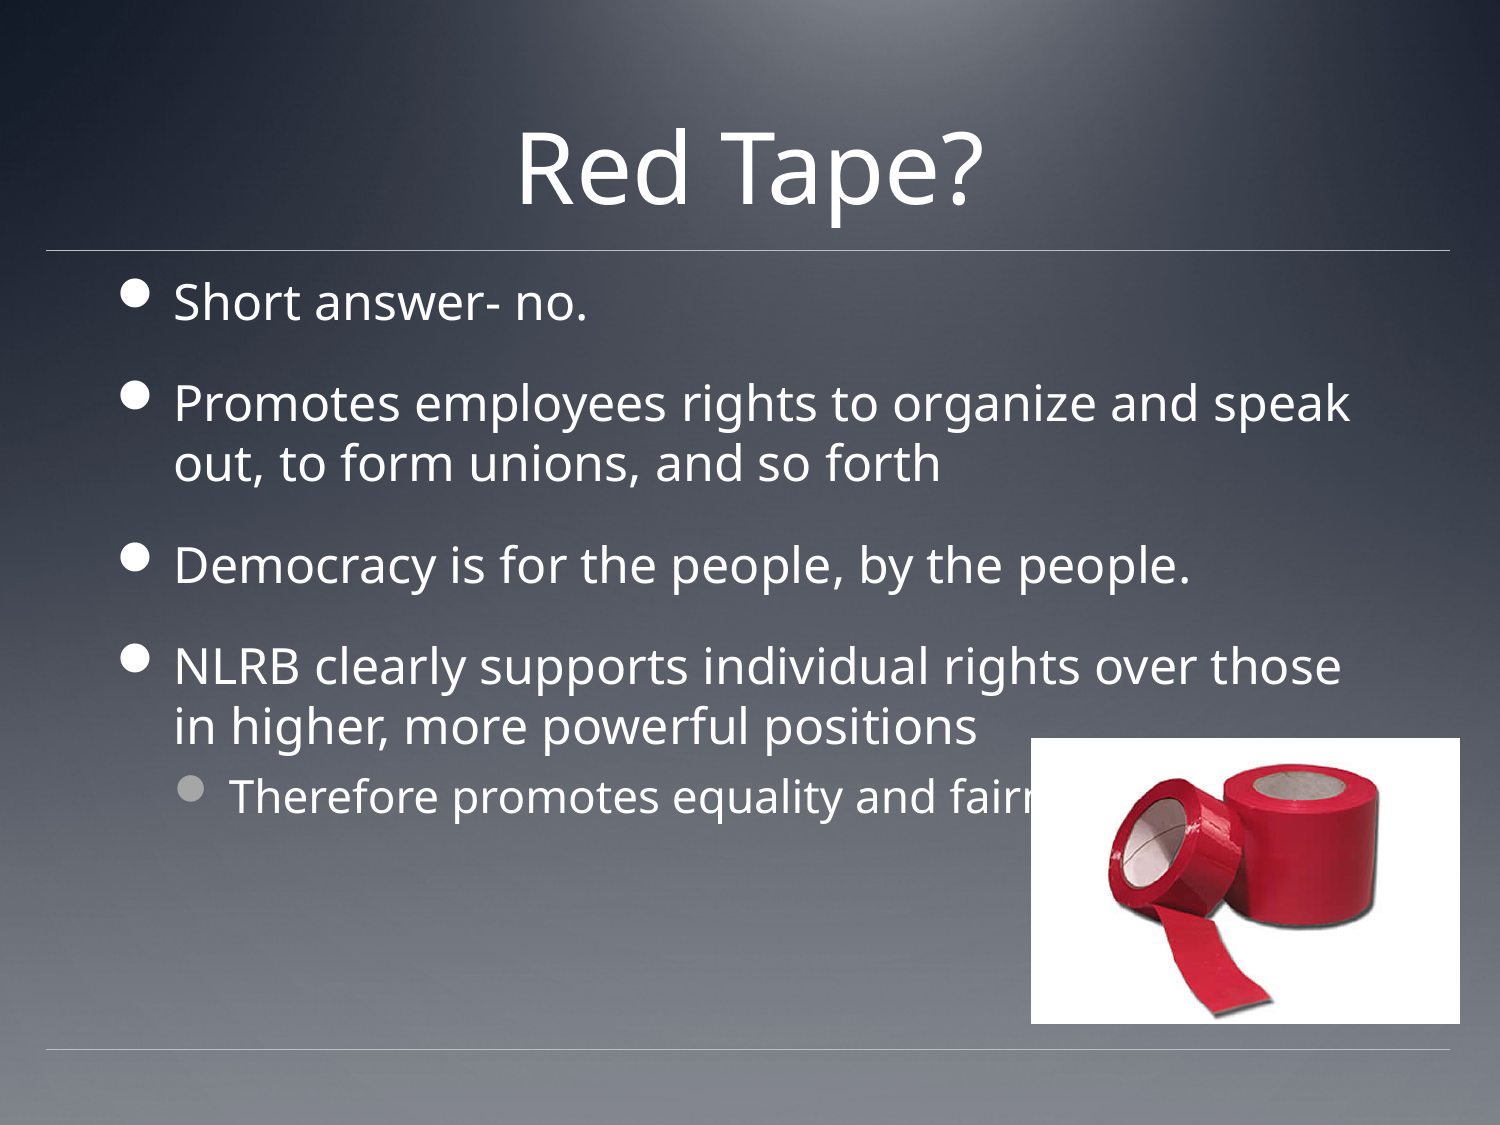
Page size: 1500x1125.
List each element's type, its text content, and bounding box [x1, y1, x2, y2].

list Short answer- no. Promotes employees rights to organize and speak out, to form unions, and so forth Democracy is for the people, by the people. NLRB clearly supports individual rights over those in higher, more powerful positions Therefore promotes equality and fairness [101, 262, 1394, 1024]
title Red Tape? [105, 17, 1394, 233]
picture [1029, 736, 1462, 1026]
